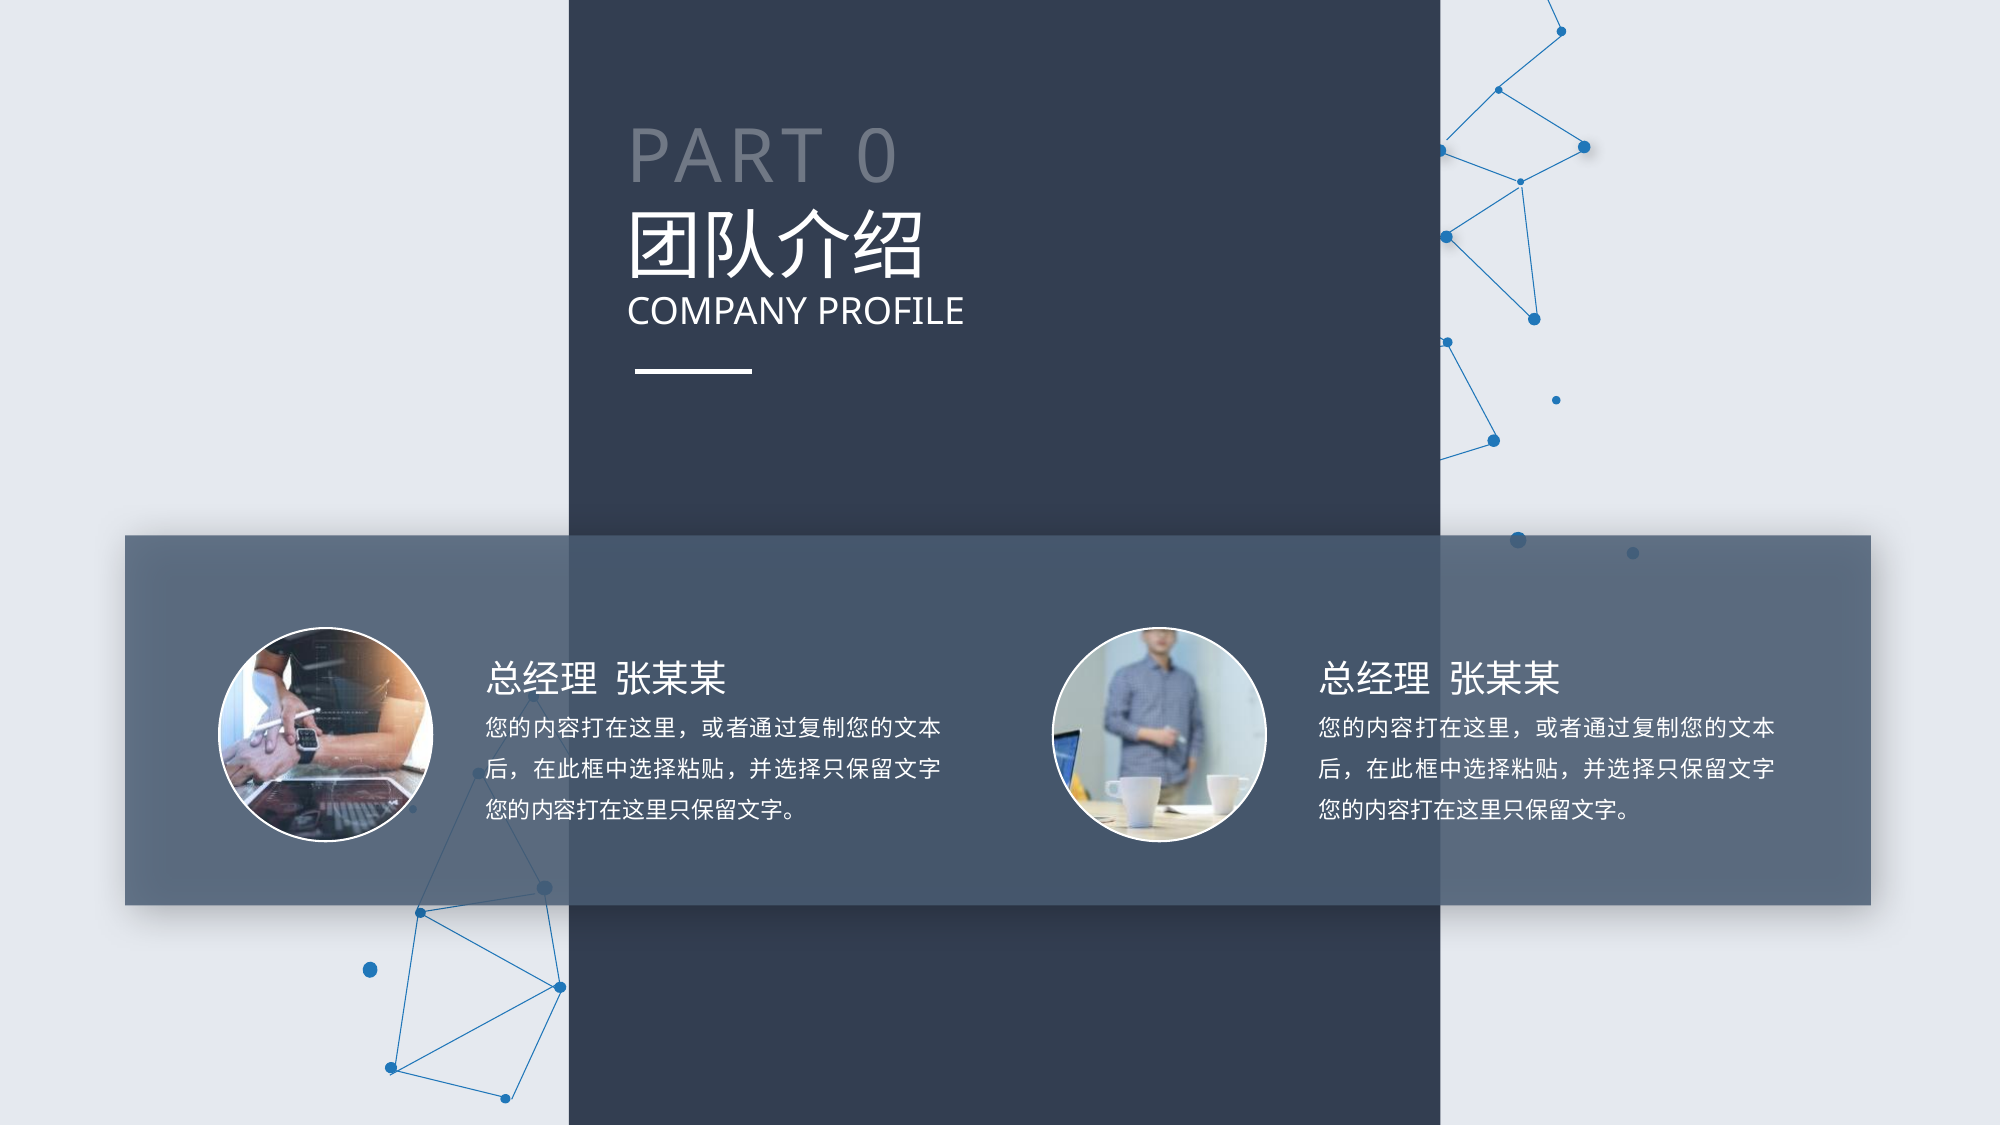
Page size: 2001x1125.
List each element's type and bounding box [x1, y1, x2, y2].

text_box [1052, 628, 1776, 842]
text_box [219, 628, 942, 842]
text_box [611, 99, 1278, 372]
text_box [124, 534, 1872, 906]
